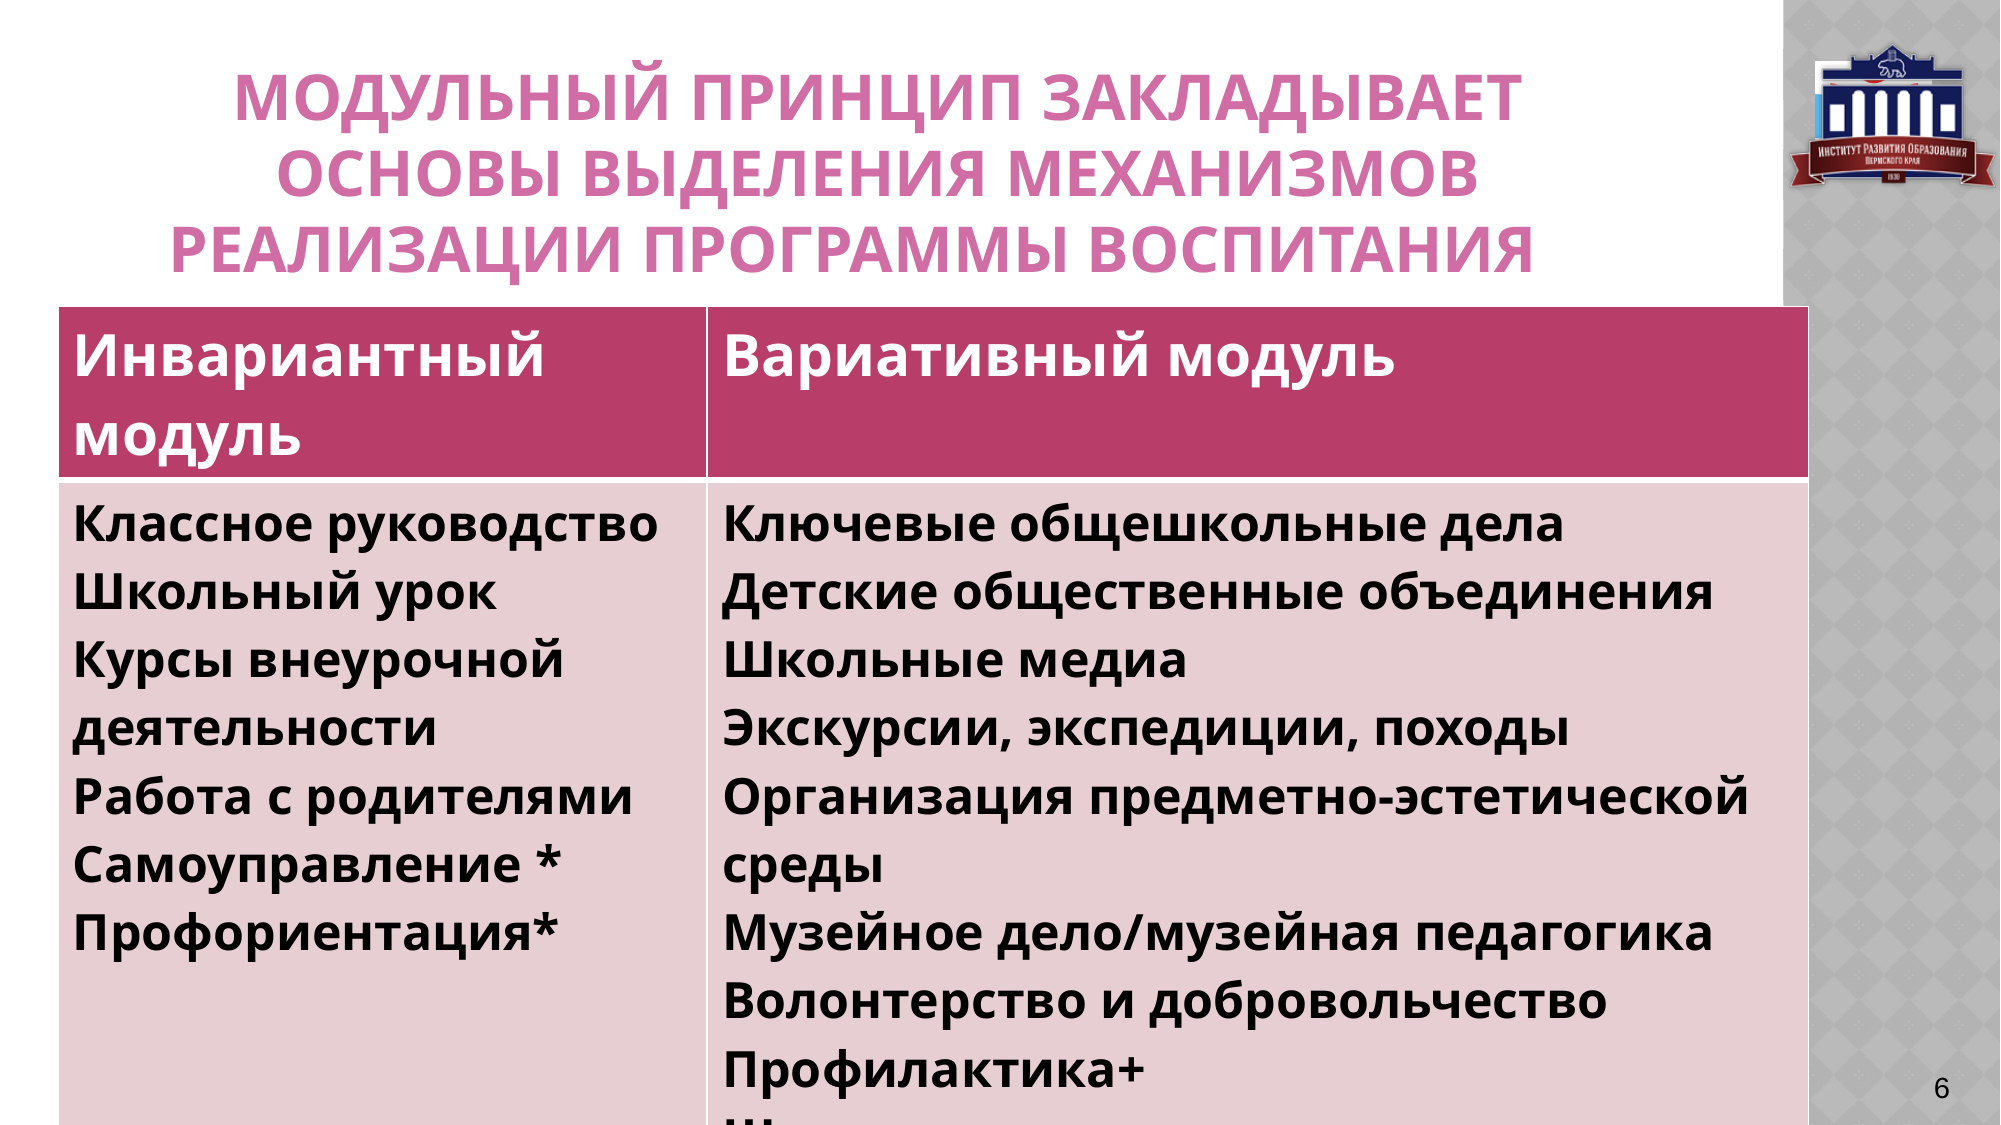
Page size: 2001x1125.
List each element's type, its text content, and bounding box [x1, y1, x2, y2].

table_header Инвариантный модуль [59, 307, 706, 477]
table_cell Классное руководство Школьный урок Курсы внеурочной деятельности Работа с родителями Самоуправление * Профориентация* [59, 483, 706, 1125]
table_cell Ключевые общешкольные дела Детские общественные объединения Школьные медиа Экскурсии, экспедиции, походы Организация предметно-эстетической среды Музейное дело/музейная педагогика Волонтерство и добровольчество Профилактика+ Школьное дополнительное образование [708, 483, 1808, 1125]
table_header Вариативный модуль [708, 307, 1808, 477]
picture [1784, 38, 2000, 194]
title Модульный принцип закладывает основы выделения механизмов реализации программы воспитания [72, 52, 1684, 285]
